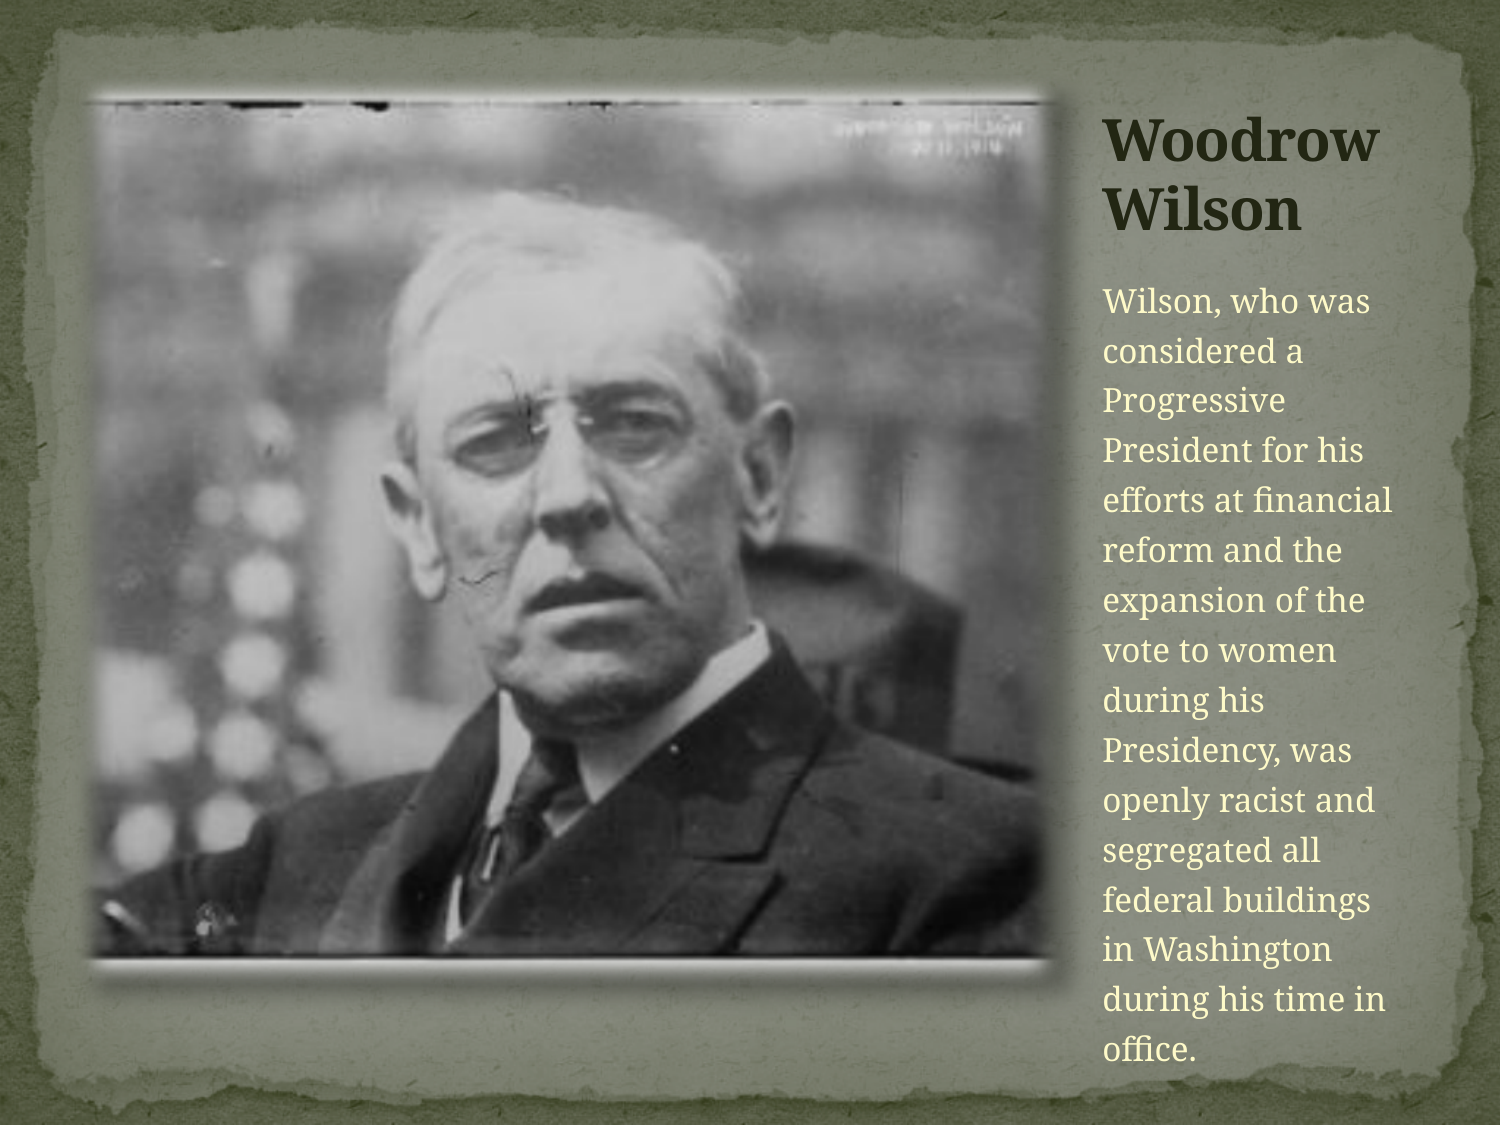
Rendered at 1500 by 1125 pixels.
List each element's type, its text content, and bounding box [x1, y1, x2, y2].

list Wilson, who was considered a Progressive President for his efforts at financial reform and the expansion of the vote to women during his Presidency, was openly racist and segregated all federal buildings in Washington during his time in office. [1087, 262, 1425, 988]
picture [75, 75, 1061, 986]
title Woodrow Wilson [1087, 74, 1425, 250]
